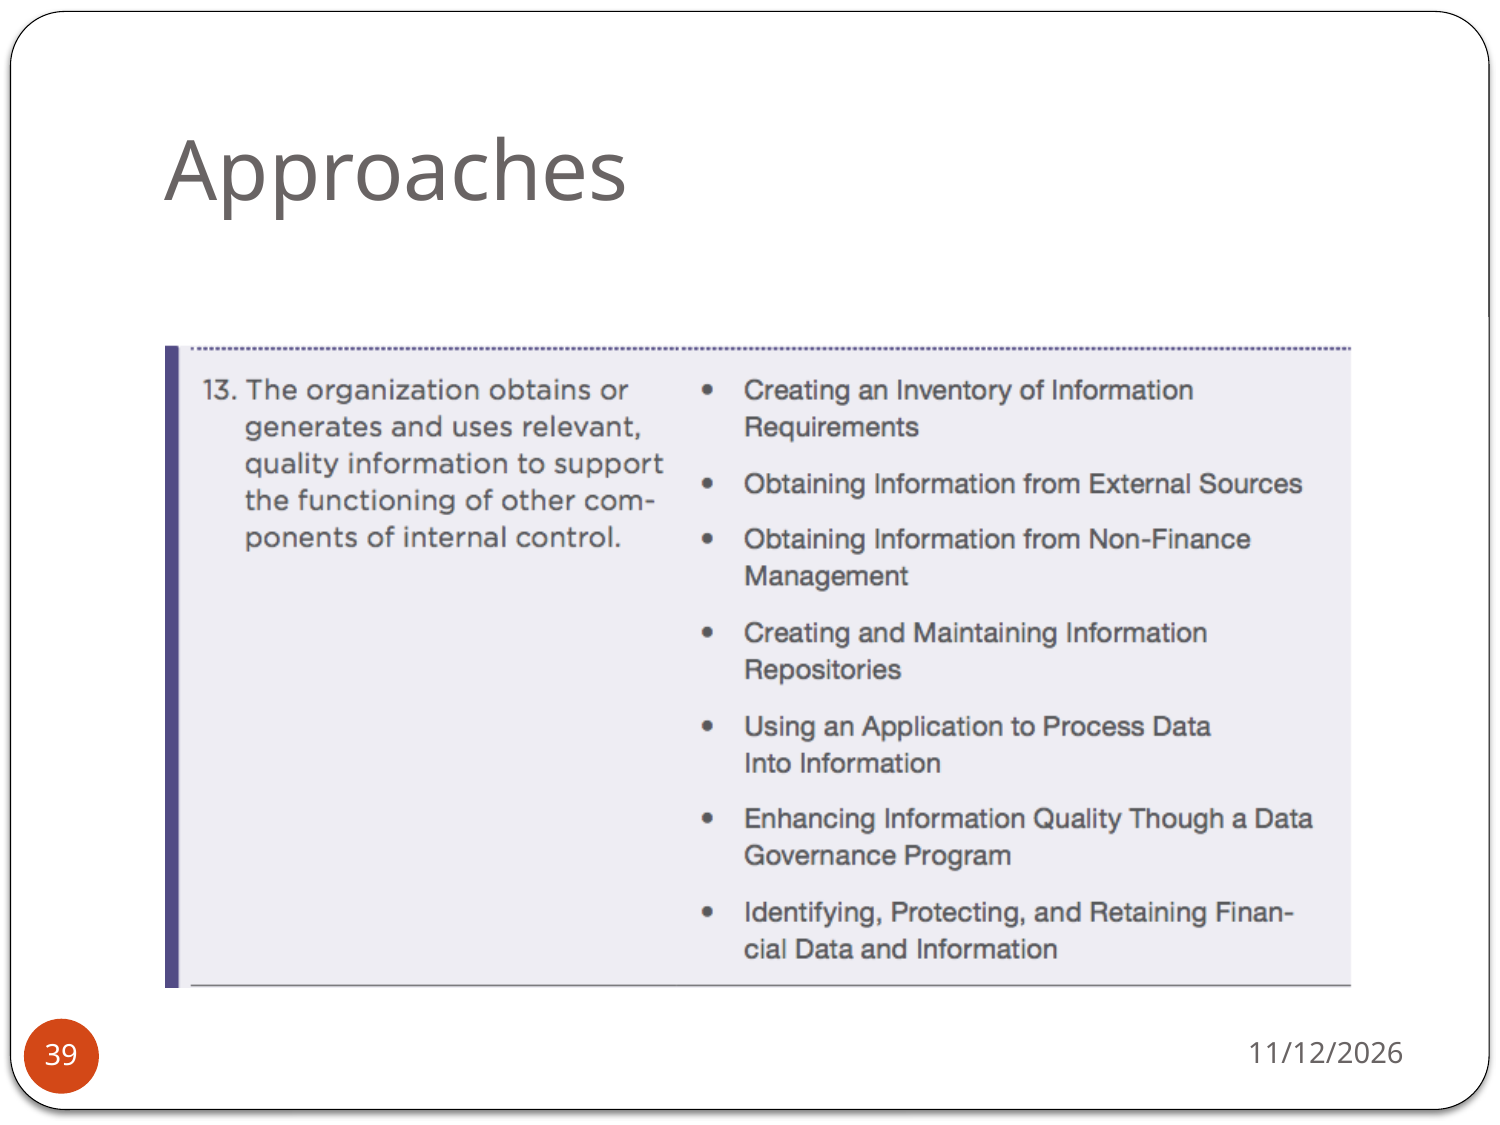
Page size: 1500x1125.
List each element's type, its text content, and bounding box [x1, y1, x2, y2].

title Approaches [150, 45, 1425, 233]
slide_number 39 [23, 1018, 99, 1094]
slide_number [1012, 1015, 1419, 1094]
picture [165, 343, 1362, 988]
